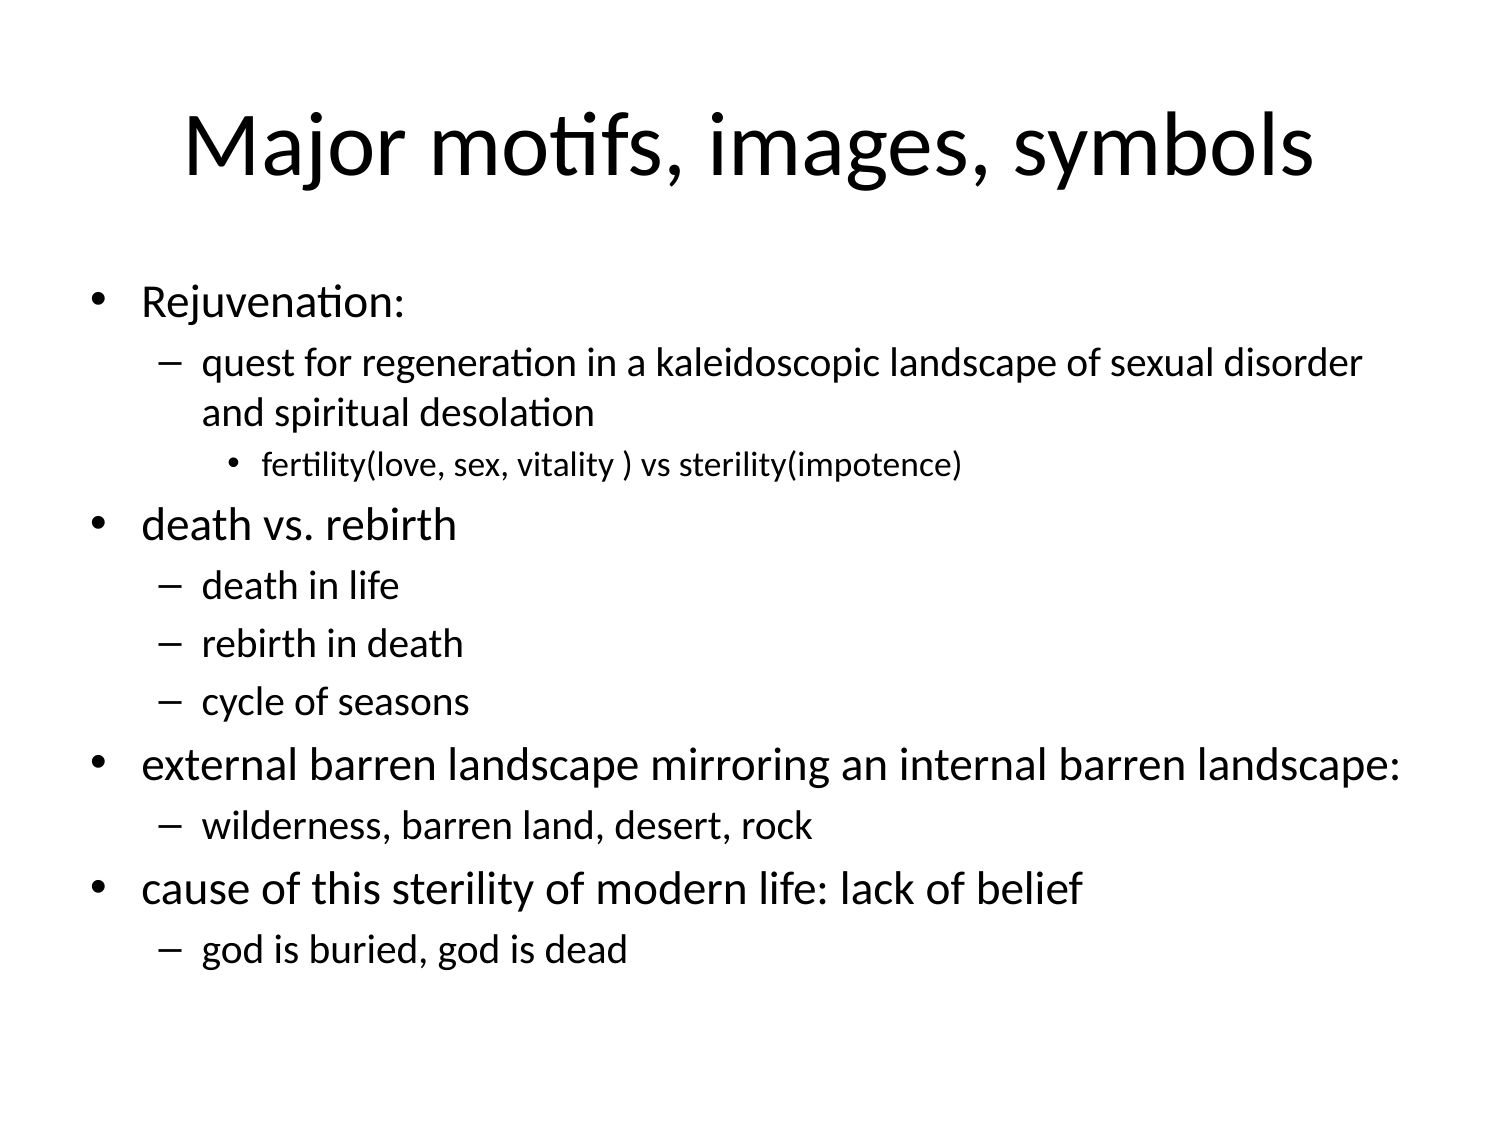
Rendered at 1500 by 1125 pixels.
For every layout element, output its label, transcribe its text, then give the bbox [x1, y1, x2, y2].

title Major motifs, images, symbols [75, 45, 1425, 233]
list Rejuvenation: quest for regeneration in a kaleidoscopic landscape of sexual disorder and spiritual desolation fertility(love, sex, vitality ) vs sterility(impotence) death vs. rebirth death in life rebirth in death cycle of seasons external barren landscape mirroring an internal barren landscape: wilderness, barren land, desert, rock cause of this sterility of modern life: lack of belief god is buried, god is dead [75, 262, 1425, 1005]
